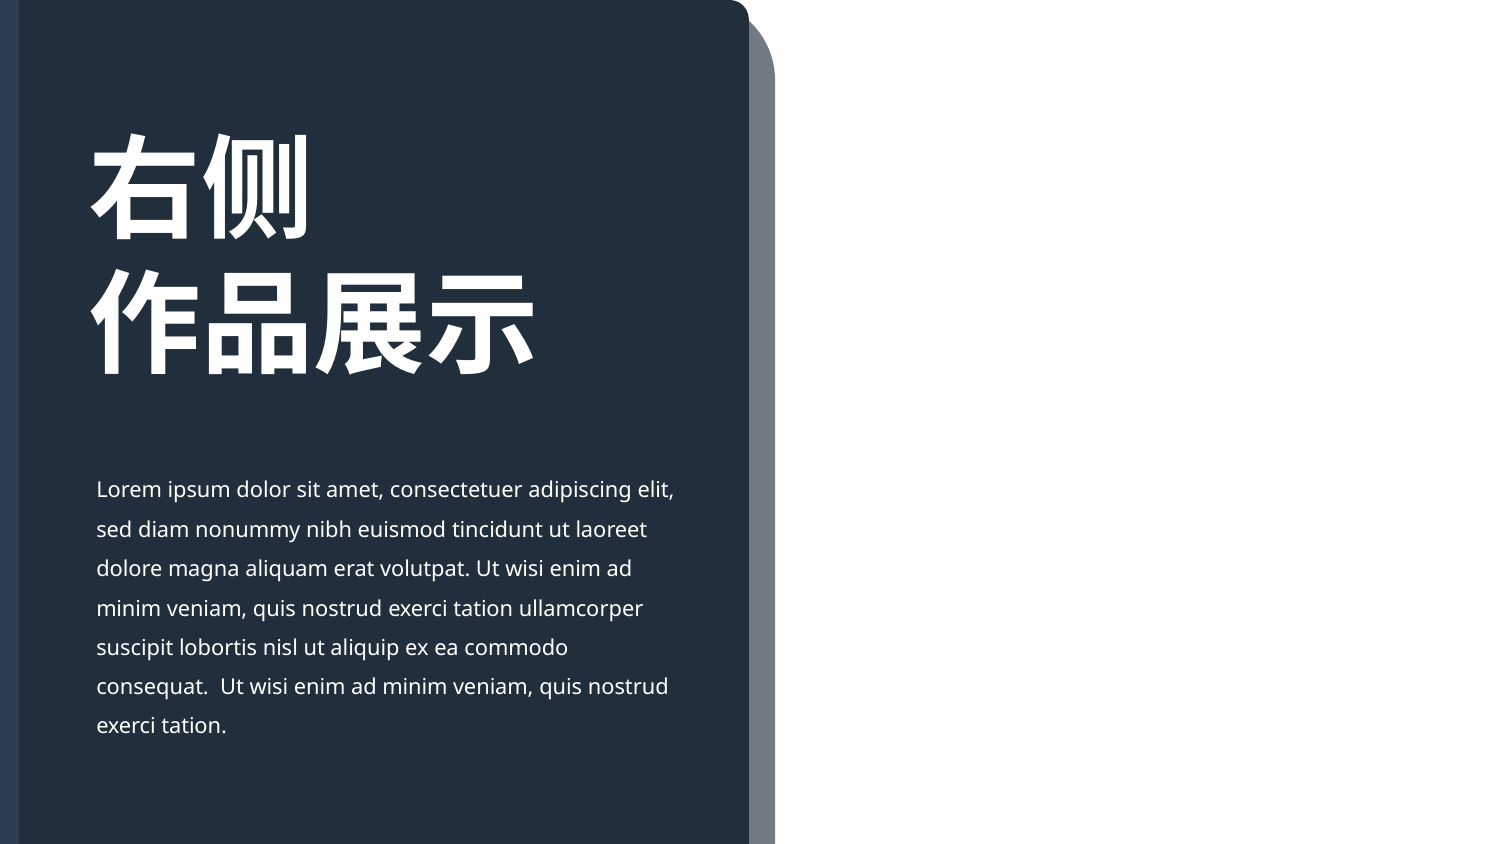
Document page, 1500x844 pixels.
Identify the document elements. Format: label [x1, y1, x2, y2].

text_box [0, 0, 776, 844]
picture [776, 0, 1500, 844]
